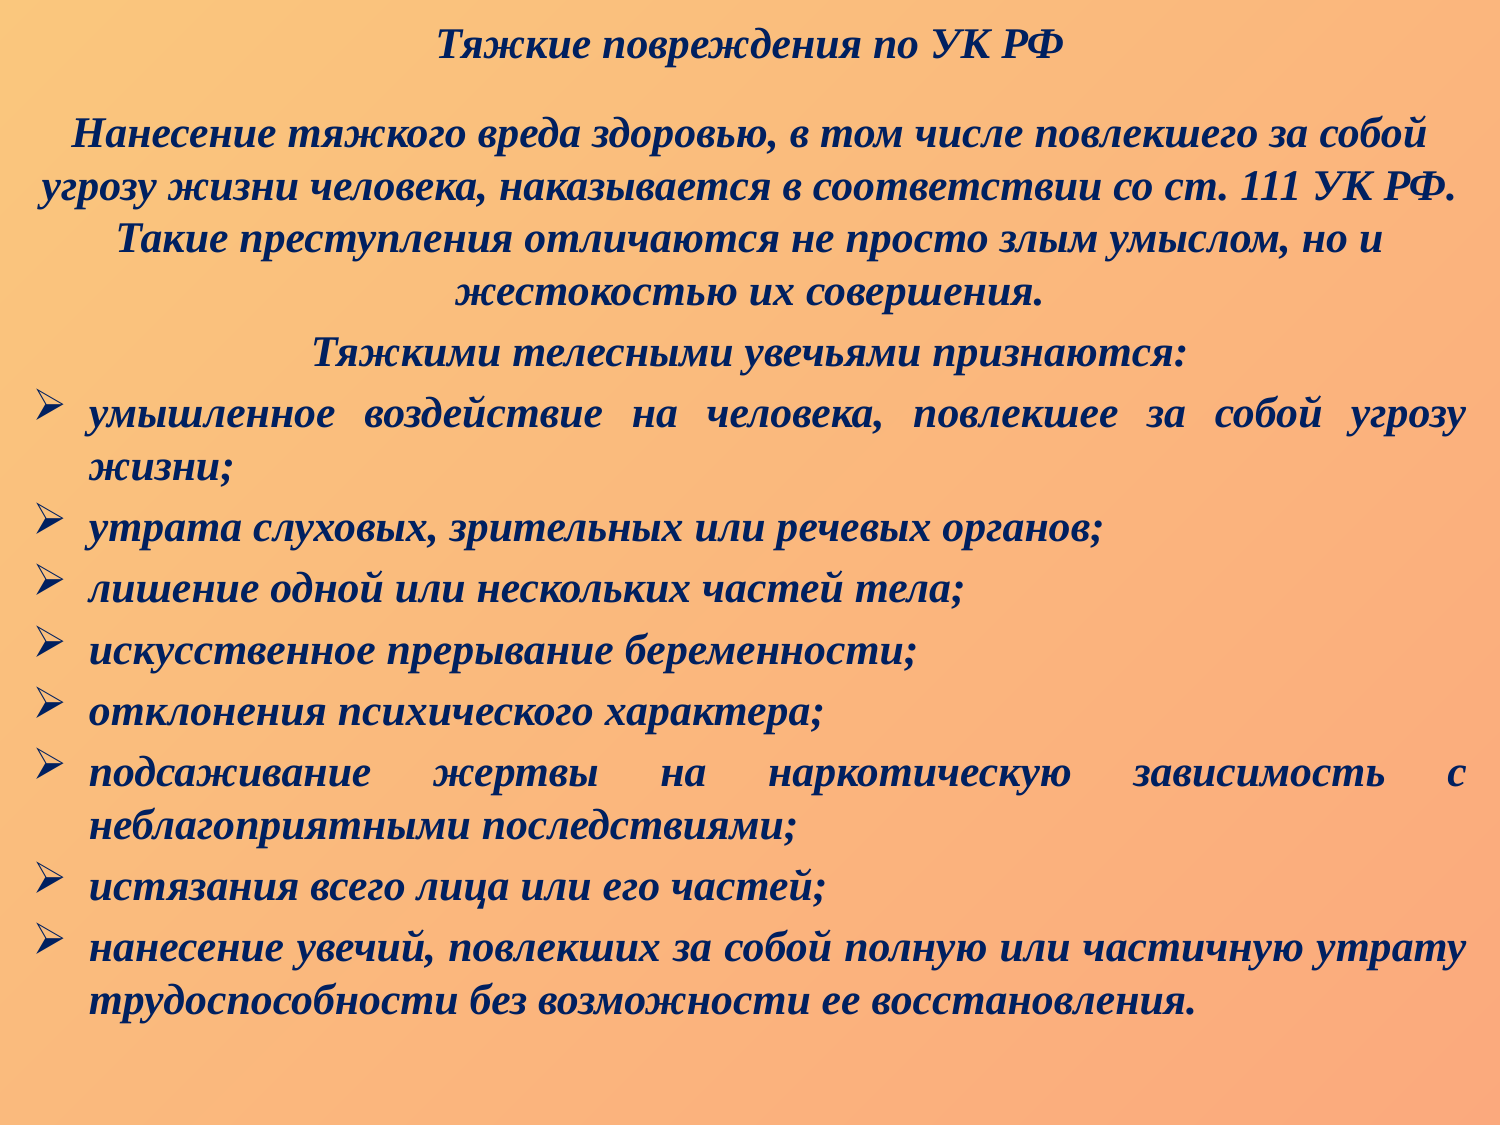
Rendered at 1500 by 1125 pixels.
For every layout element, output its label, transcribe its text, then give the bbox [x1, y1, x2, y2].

list Тяжкие повреждения по УК РФ Нанесение тяжкого вреда здоровью, в том числе повлекшего за собой угрозу жизни человека, наказывается в соответствии со ст. 111 УК РФ. Такие преступления отличаются не просто злым умыслом, но и жестокостью их совершения. Тяжкими телесными увечьями признаются: умышленное воздействие на человека, повлекшее за собой угрозу жизни; утрата слуховых, зрительных или речевых органов; лишение одной или нескольких частей тела; искусственное прерывание беременности; отклонения психического характера; подсаживание жертвы на наркотическую зависимость с неблагоприятными последствиями; истязания всего лица или его частей; нанесение увечий, повлекших за собой полную или частичную утрату трудоспособности без возможности ее восстановления. [17, 7, 1483, 1106]
